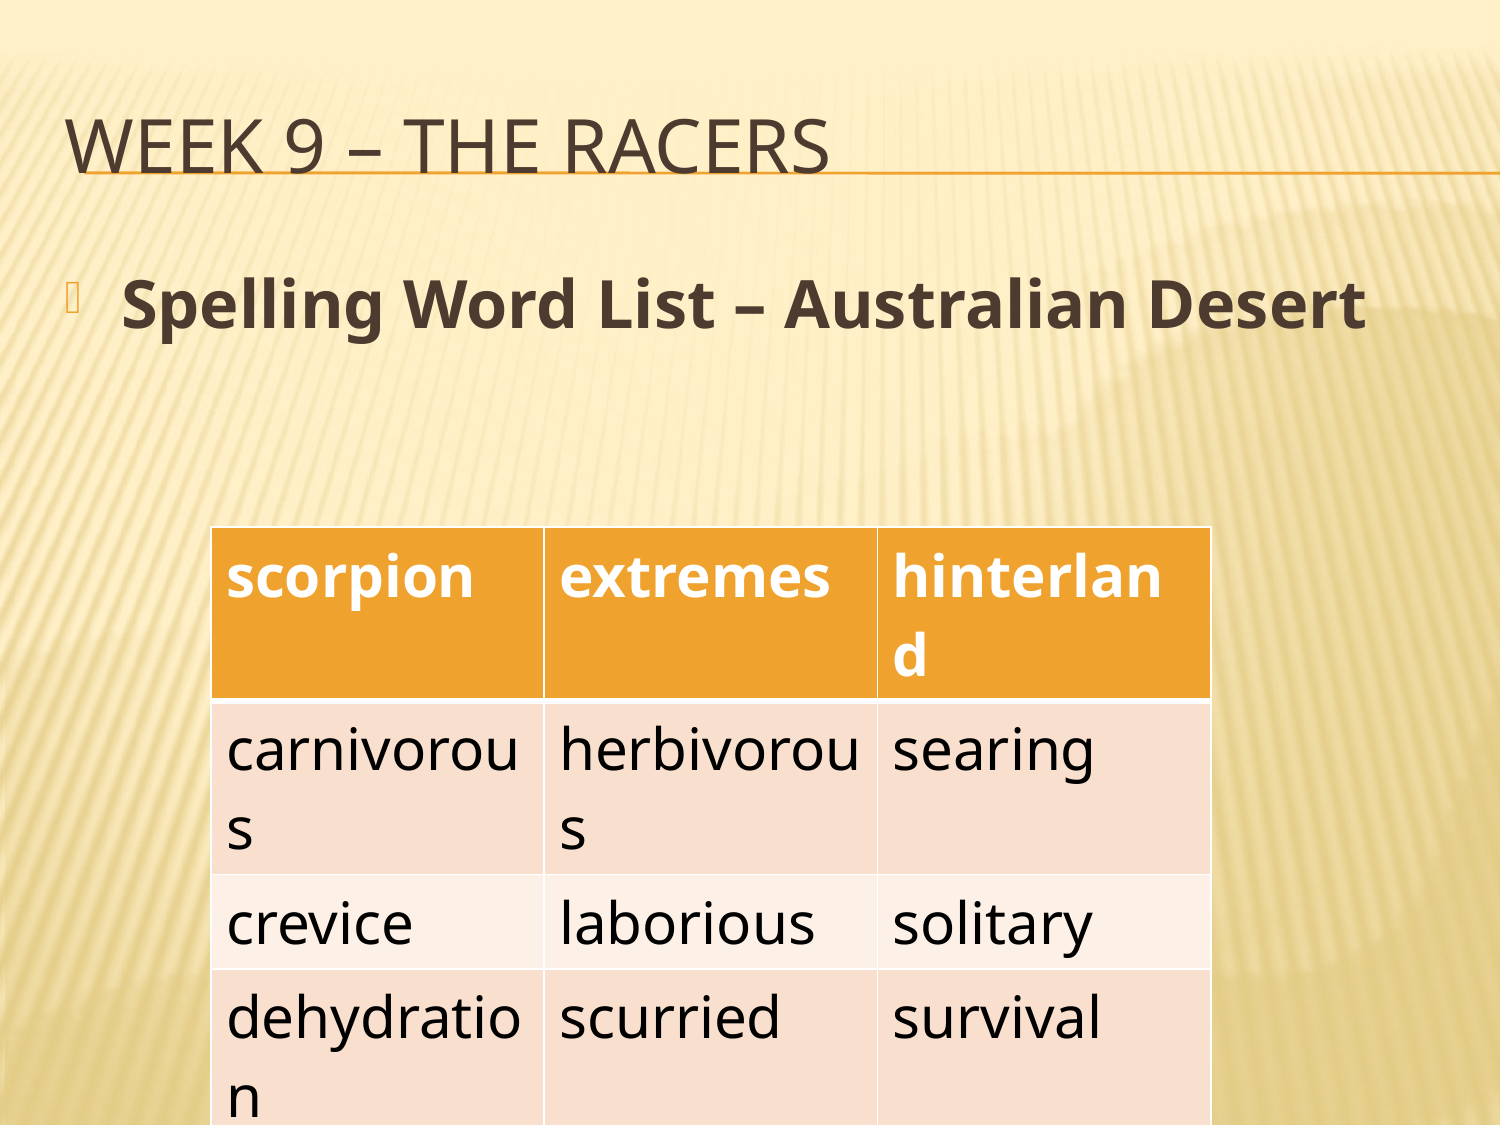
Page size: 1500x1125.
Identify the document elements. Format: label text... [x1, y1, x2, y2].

table_cell carnivorous [212, 704, 543, 874]
list Spelling Word List – Australian Desert [50, 254, 1475, 998]
table_cell herbivorous [545, 704, 877, 874]
table_cell searing [878, 704, 1210, 874]
table_header extremes [545, 528, 877, 698]
title Week 9 – The racers [50, 75, 1475, 213]
table_cell laborious [545, 875, 877, 968]
table_cell crevice [212, 875, 543, 968]
table_header hinterland [878, 528, 1210, 698]
table_header scorpion [212, 528, 543, 698]
table_cell dehydration [212, 970, 543, 1125]
table_cell scurried [545, 970, 877, 1125]
table_cell survival [878, 970, 1210, 1125]
table_cell solitary [878, 875, 1210, 968]
